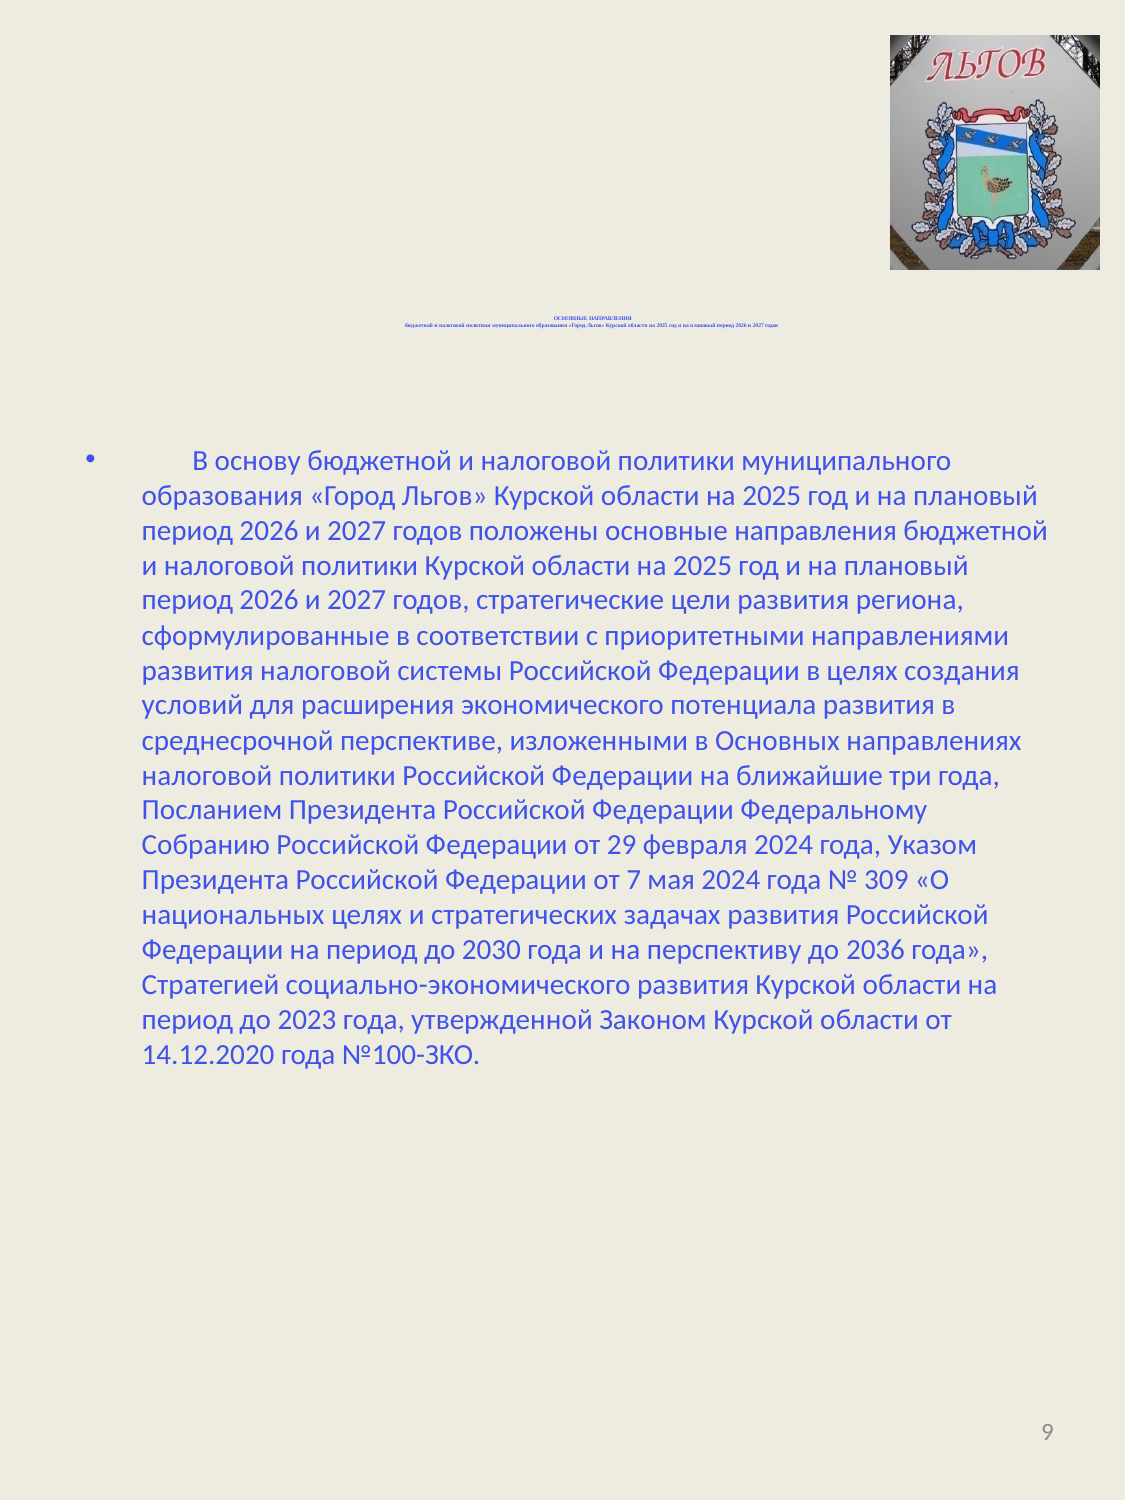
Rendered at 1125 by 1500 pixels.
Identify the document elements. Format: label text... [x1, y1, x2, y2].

list В основу бюджетной и налоговой политики муниципального образования «Город Льгов» Курской области на 2025 год и на плановый период 2026 и 2027 годов положены основные направления бюджетной и налоговой политики Курской области на 2025 год и на плановый период 2026 и 2027 годов, стратегические цели развития региона, сформулированные в соответствии с приоритетными направлениями развития налоговой системы Российской Федерации в целях создания условий для расширения экономического потенциала развития в среднесрочной перспективе, изложенными в Основных направлениях налоговой политики Российской Федерации на ближайшие три года, Посланием Президента Российской Федерации Федеральному Собранию Российской Федерации от 29 февраля 2024 года, Указом Президента Российской Федерации от 7 мая 2024 года № 309 «О национальных целях и стратегических задачах развития Российской Федерации на период до 2030 года и на перспективу до 2036 года», Стратегией социально-экономического развития Курской области на период до 2023 года, утвержденной Законом Курской области от 14.12.2020 года №100-ЗКО. [70, 433, 1069, 1340]
title ОСНОВНЫЕ НАПРАВЛЕНИЯ бюджетной и налоговой политики муниципального образования «Город Льгов» Курской области на 2025 год и на плановый период 2026 и 2027 годов [117, 246, 1069, 387]
slide_number 9 [806, 1390, 1069, 1471]
picture [890, 34, 1100, 270]
